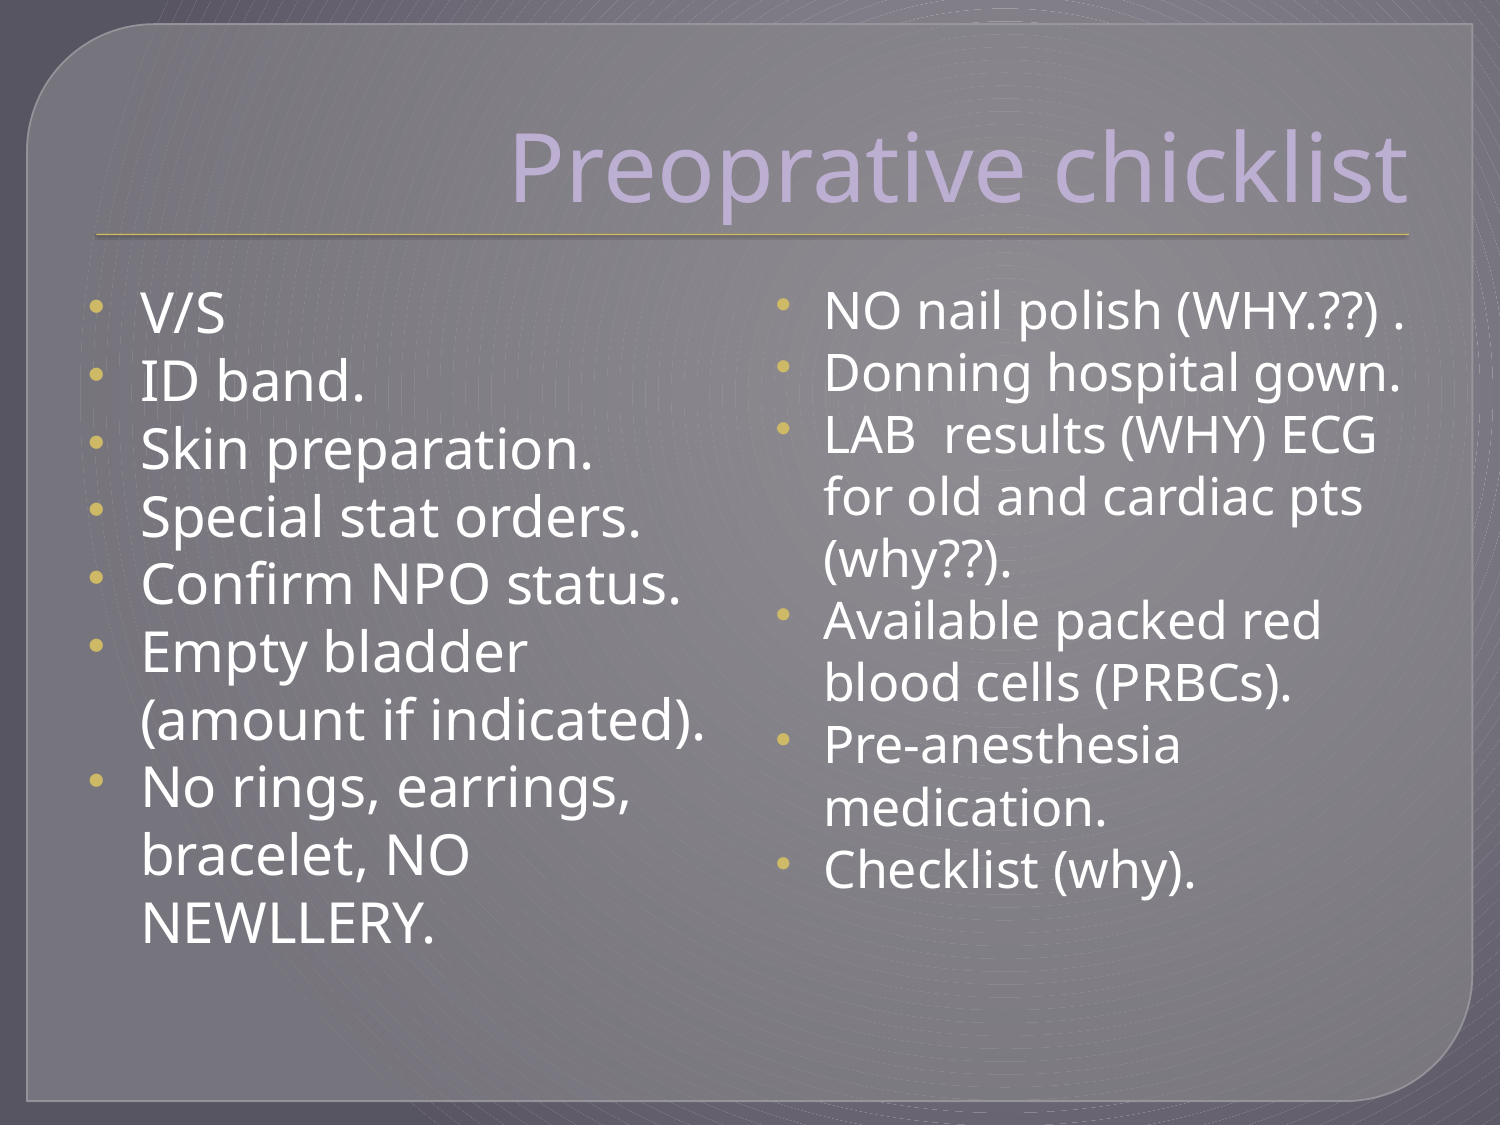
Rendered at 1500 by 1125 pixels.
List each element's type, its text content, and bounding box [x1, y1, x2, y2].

title Preoprative chicklist [75, 41, 1425, 230]
list V/S ID band. Skin preparation. Special stat orders. Confirm NPO status. Empty bladder (amount if indicated). No rings, earrings, bracelet, NO NEWLLERY. [75, 270, 738, 1013]
list NO nail polish (WHY.??) . Donning hospital gown. LAB results (WHY) ECG for old and cardiac pts (why??). Available packed red blood cells (PRBCs). Pre-anesthesia medication. Checklist (why). [762, 270, 1425, 1013]
